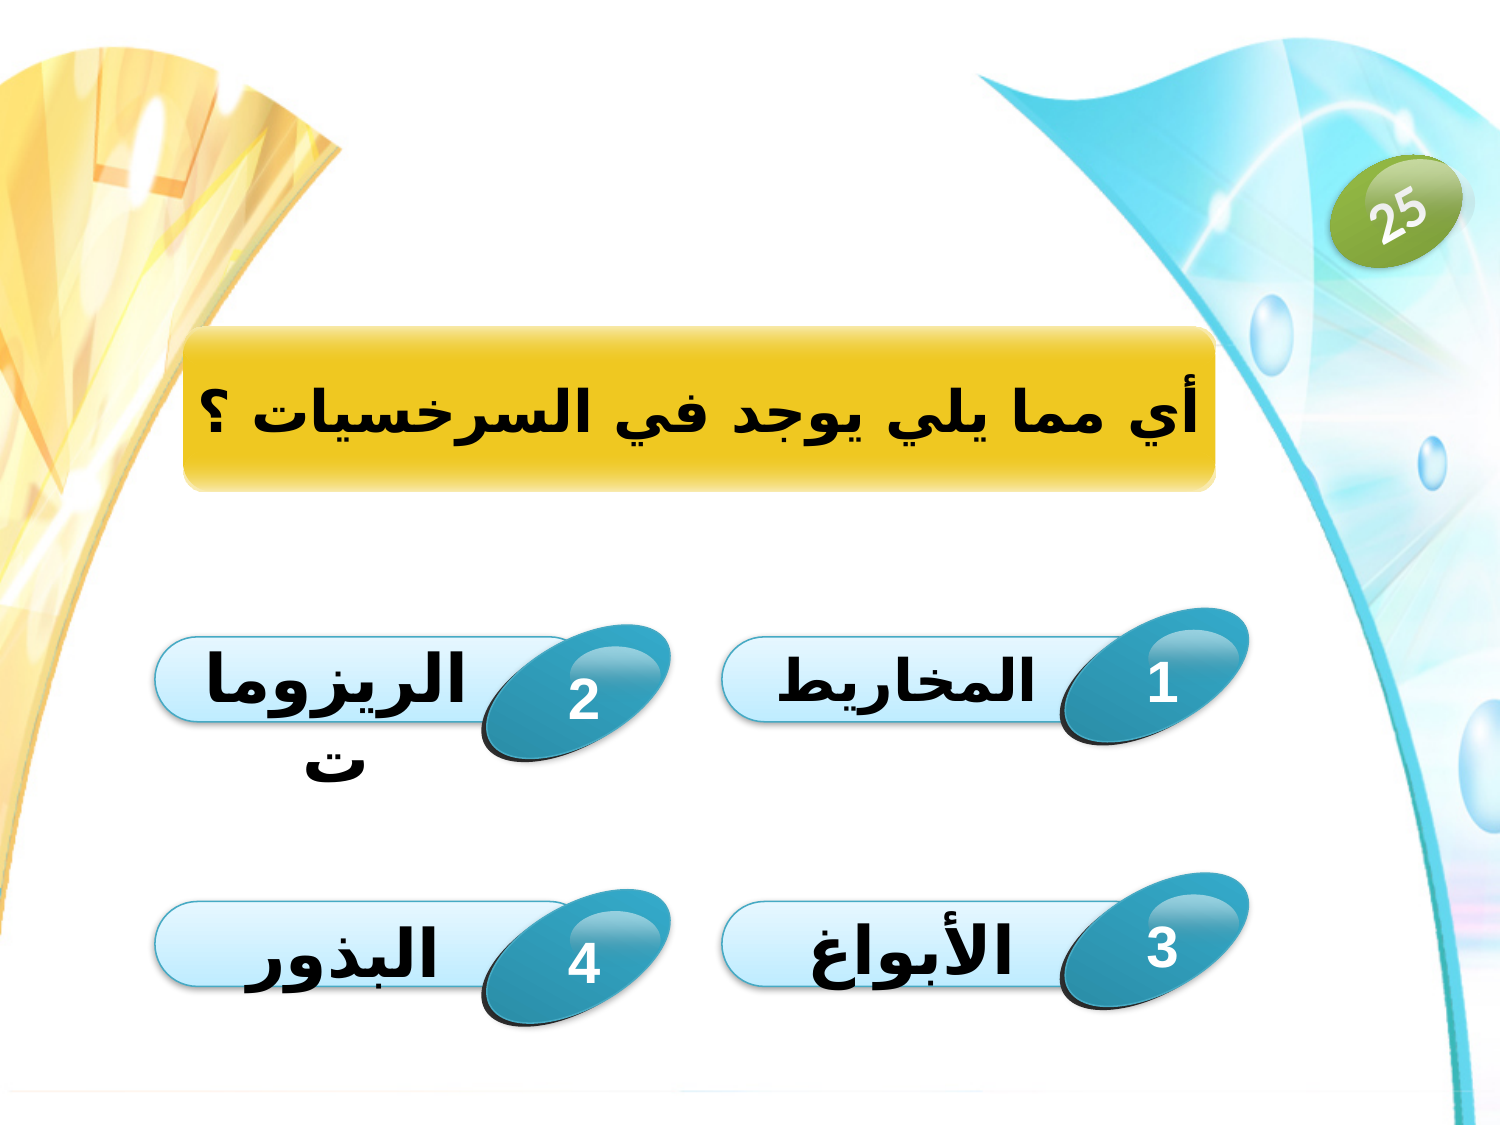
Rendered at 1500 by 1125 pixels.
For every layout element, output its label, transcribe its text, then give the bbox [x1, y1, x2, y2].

text_box 25 [1330, 178, 1418, 268]
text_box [721, 623, 1259, 731]
picture [0, 0, 1500, 1125]
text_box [691, 888, 1259, 997]
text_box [182, 325, 1216, 492]
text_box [154, 628, 680, 747]
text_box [135, 901, 680, 1036]
